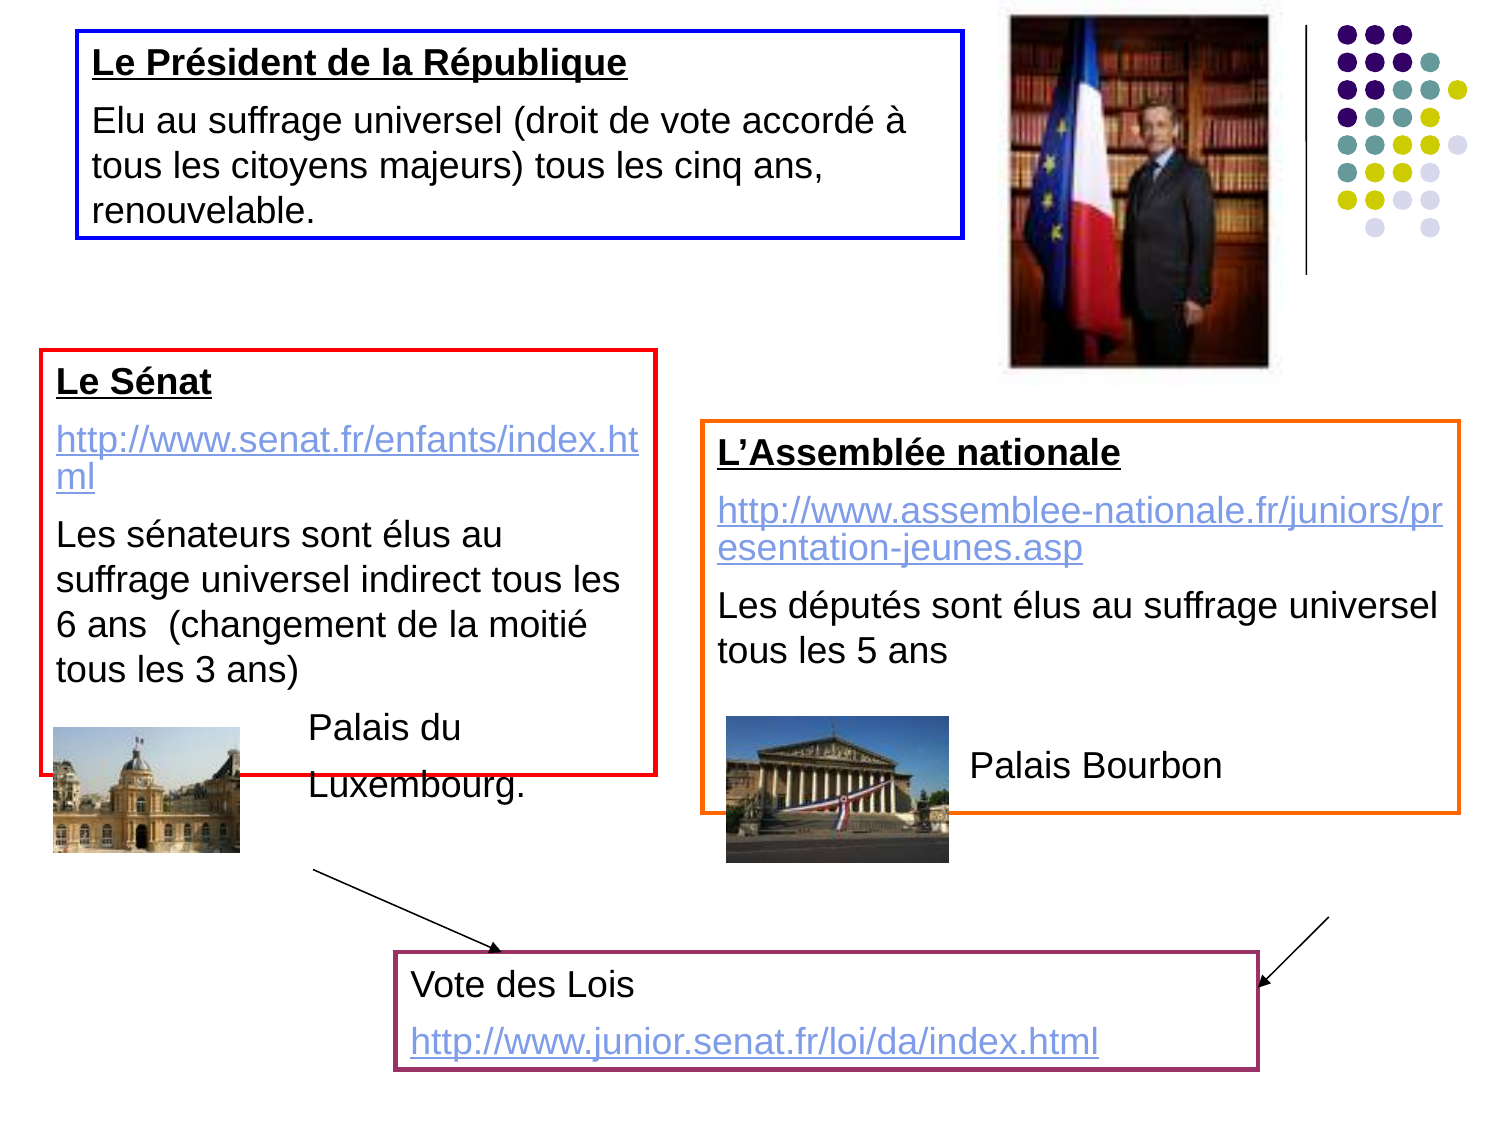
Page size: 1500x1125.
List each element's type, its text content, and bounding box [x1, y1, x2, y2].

text_box [1257, 916, 1329, 988]
text_box Vote des Lois http://www.junior.senat.fr/loi/da/index.html [395, 952, 1258, 1070]
picture [726, 715, 949, 864]
picture [52, 727, 240, 854]
text_box Le Sénat http://www.senat.fr/enfants/index.html Les sénateurs sont élus au suffrage universel indirect tous les 6 ans (changement de la moitié tous les 3 ans) Palais du Luxembourg. [41, 349, 656, 775]
text_box Le Président de la République Elu au suffrage universel (droit de vote accordé à tous les citoyens majeurs) tous les cinq ans, renouvelable. [76, 30, 963, 239]
text_box [312, 869, 502, 954]
text_box L’Assemblée nationale http://www.assemblee-nationale.fr/juniors/presentation-jeunes.asp Les députés sont élus au suffrage universel tous les 5 ans Palais Bourbon [702, 420, 1459, 814]
picture [997, 0, 1283, 386]
